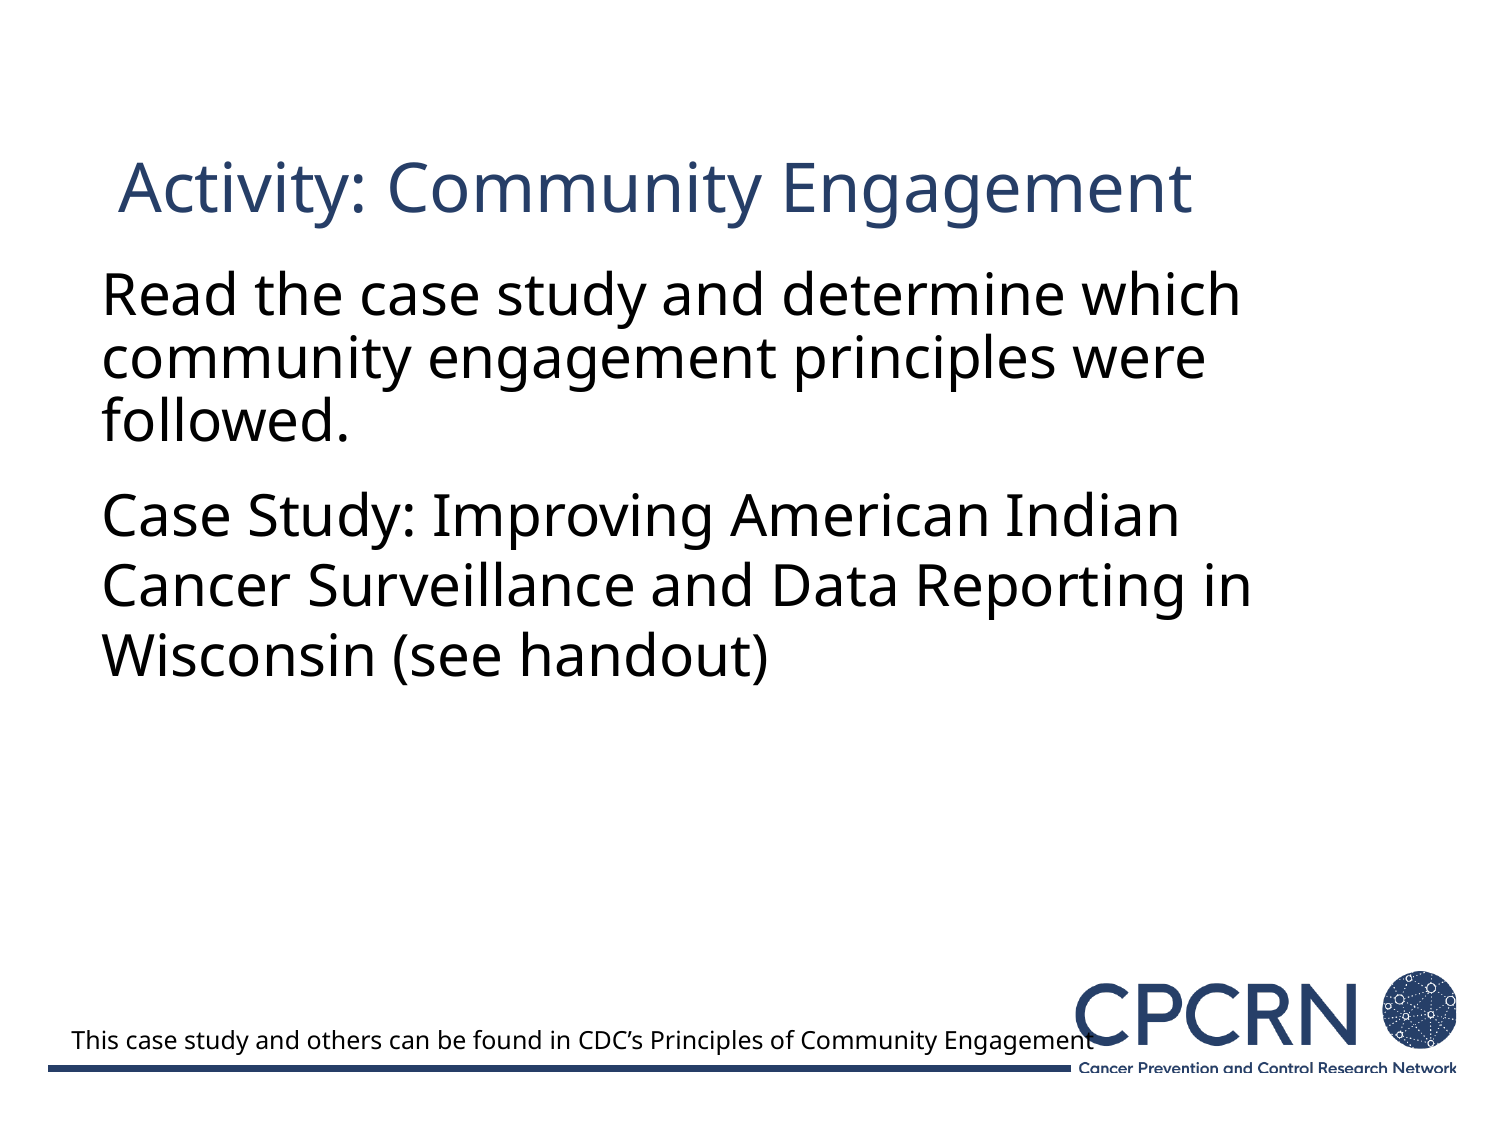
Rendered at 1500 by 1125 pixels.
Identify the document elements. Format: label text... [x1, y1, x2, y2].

text_box This case study and others can be found in CDC’s Principles of Community Engagement [56, 1017, 1208, 1062]
list Read the case study and determine which community engagement principles were followed. [86, 257, 1358, 541]
title Activity: Community Engagement [103, 103, 1397, 278]
text_box Case Study: Improving American Indian Cancer Surveillance and Data Reporting in Wisconsin (see handout) [86, 470, 1319, 696]
